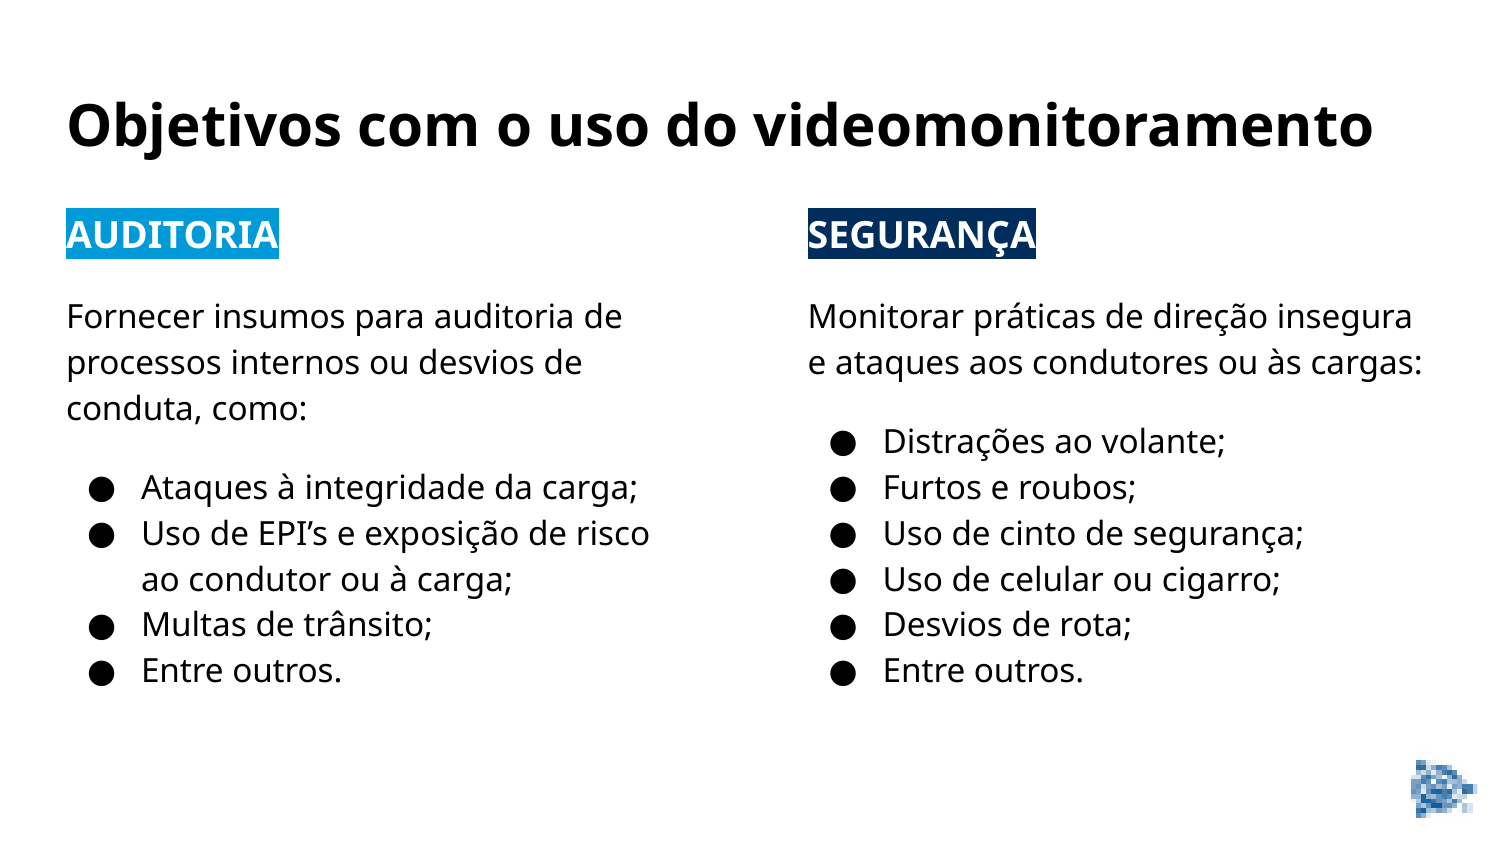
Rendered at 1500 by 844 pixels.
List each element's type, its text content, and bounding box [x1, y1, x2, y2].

list AUDITORIA Fornecer insumos para auditoria de processos internos ou desvios de conduta, como: Ataques à integridade da carga; Uso de EPI’s e exposição de risco ao condutor ou à carga; Multas de trânsito; Entre outros. [51, 189, 708, 750]
list SEGURANÇA Monitorar práticas de direção insegura e ataques aos condutores ou às cargas: Distrações ao volante; Furtos e roubos; Uso de cinto de segurança; Uso de celular ou cigarro; Desvios de rota; Entre outros. [792, 189, 1449, 750]
title Objetivos com o uso do videomonitoramento [51, 72, 1449, 167]
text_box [1406, 751, 1489, 828]
